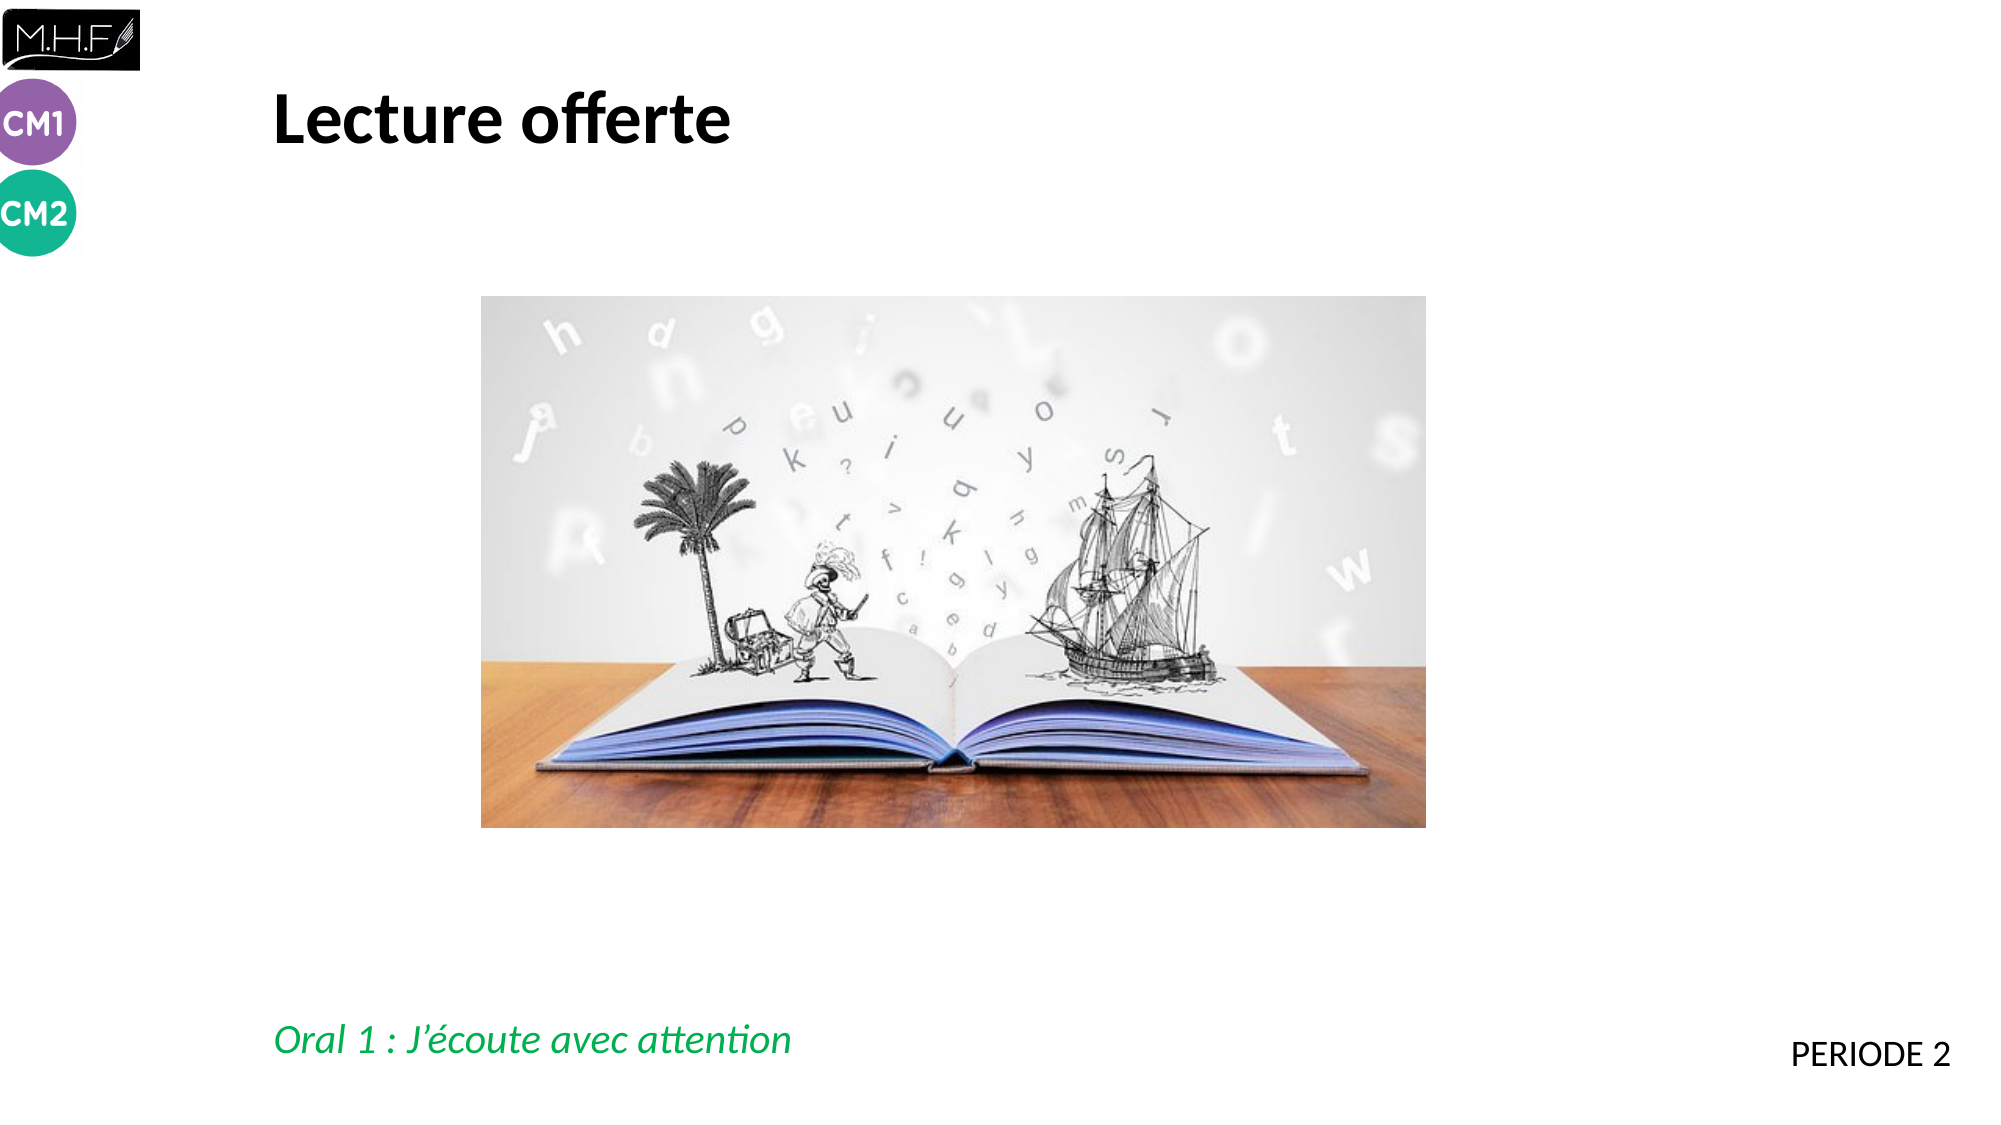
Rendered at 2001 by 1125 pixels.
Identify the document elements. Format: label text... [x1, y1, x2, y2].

title Lecture offerte [258, 73, 752, 166]
text_box PERIODE 2 [1362, 1021, 1967, 1082]
picture [0, 7, 140, 259]
text_box Oral 1 : J’écoute avec attention [258, 1003, 1179, 1099]
picture [481, 296, 1426, 828]
